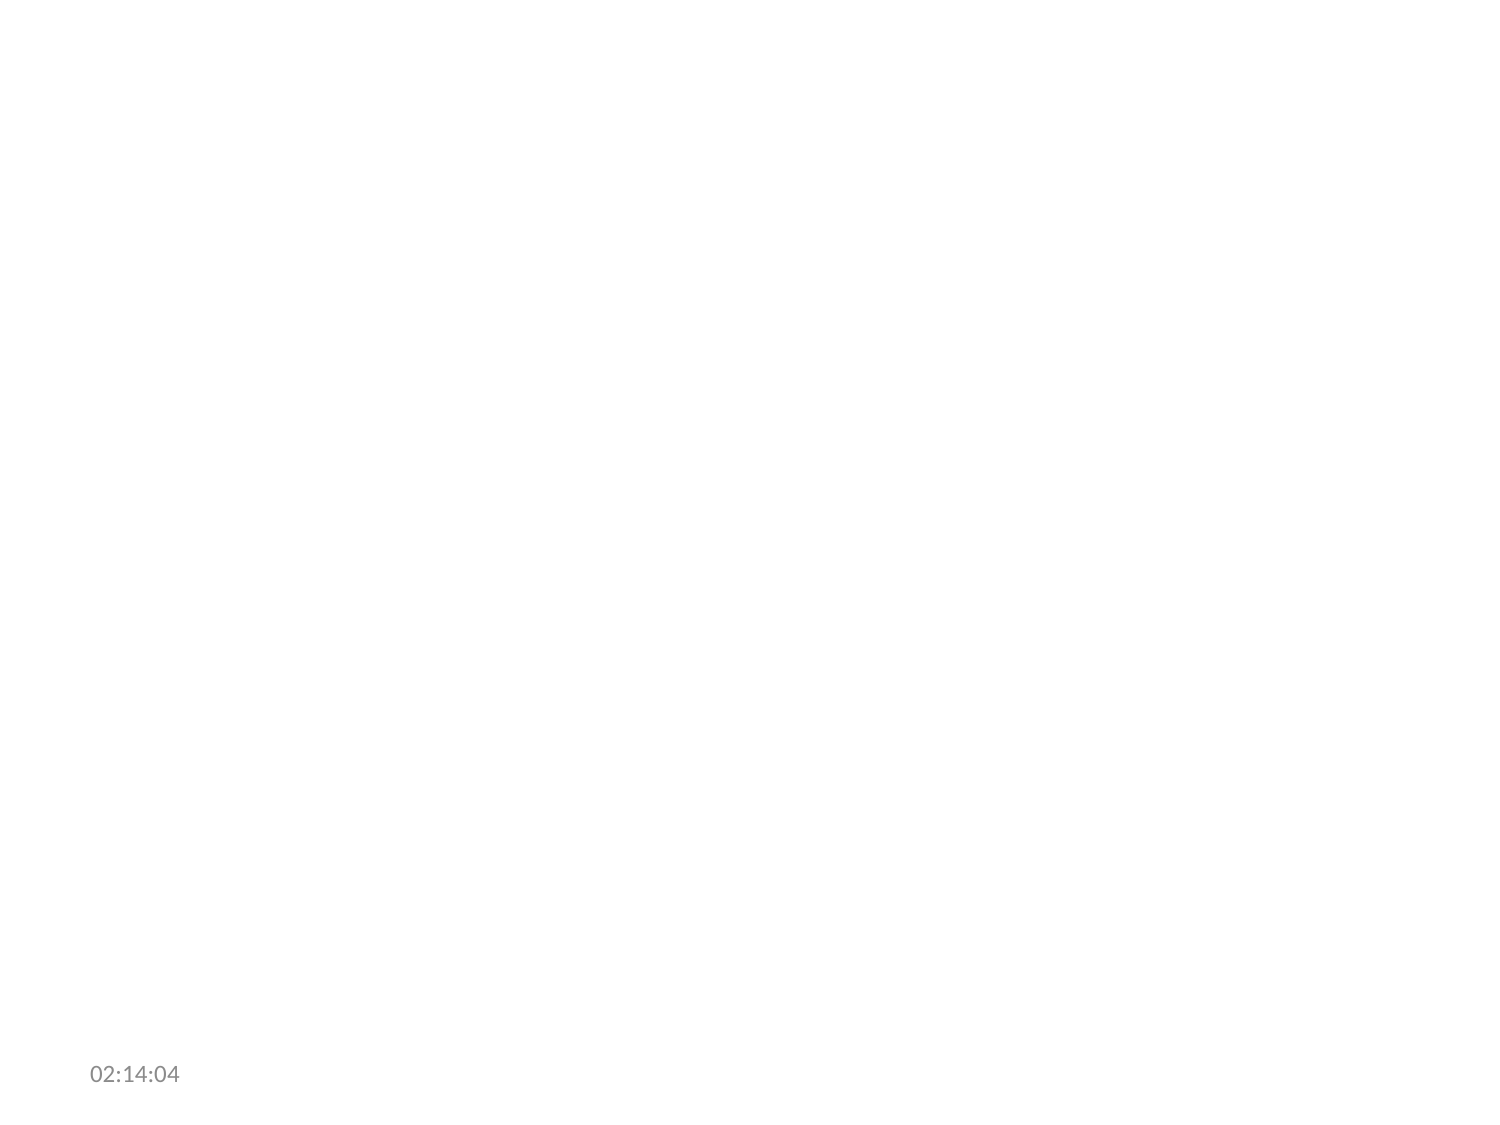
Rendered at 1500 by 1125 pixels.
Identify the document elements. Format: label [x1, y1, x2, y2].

slide_number [75, 1042, 425, 1103]
